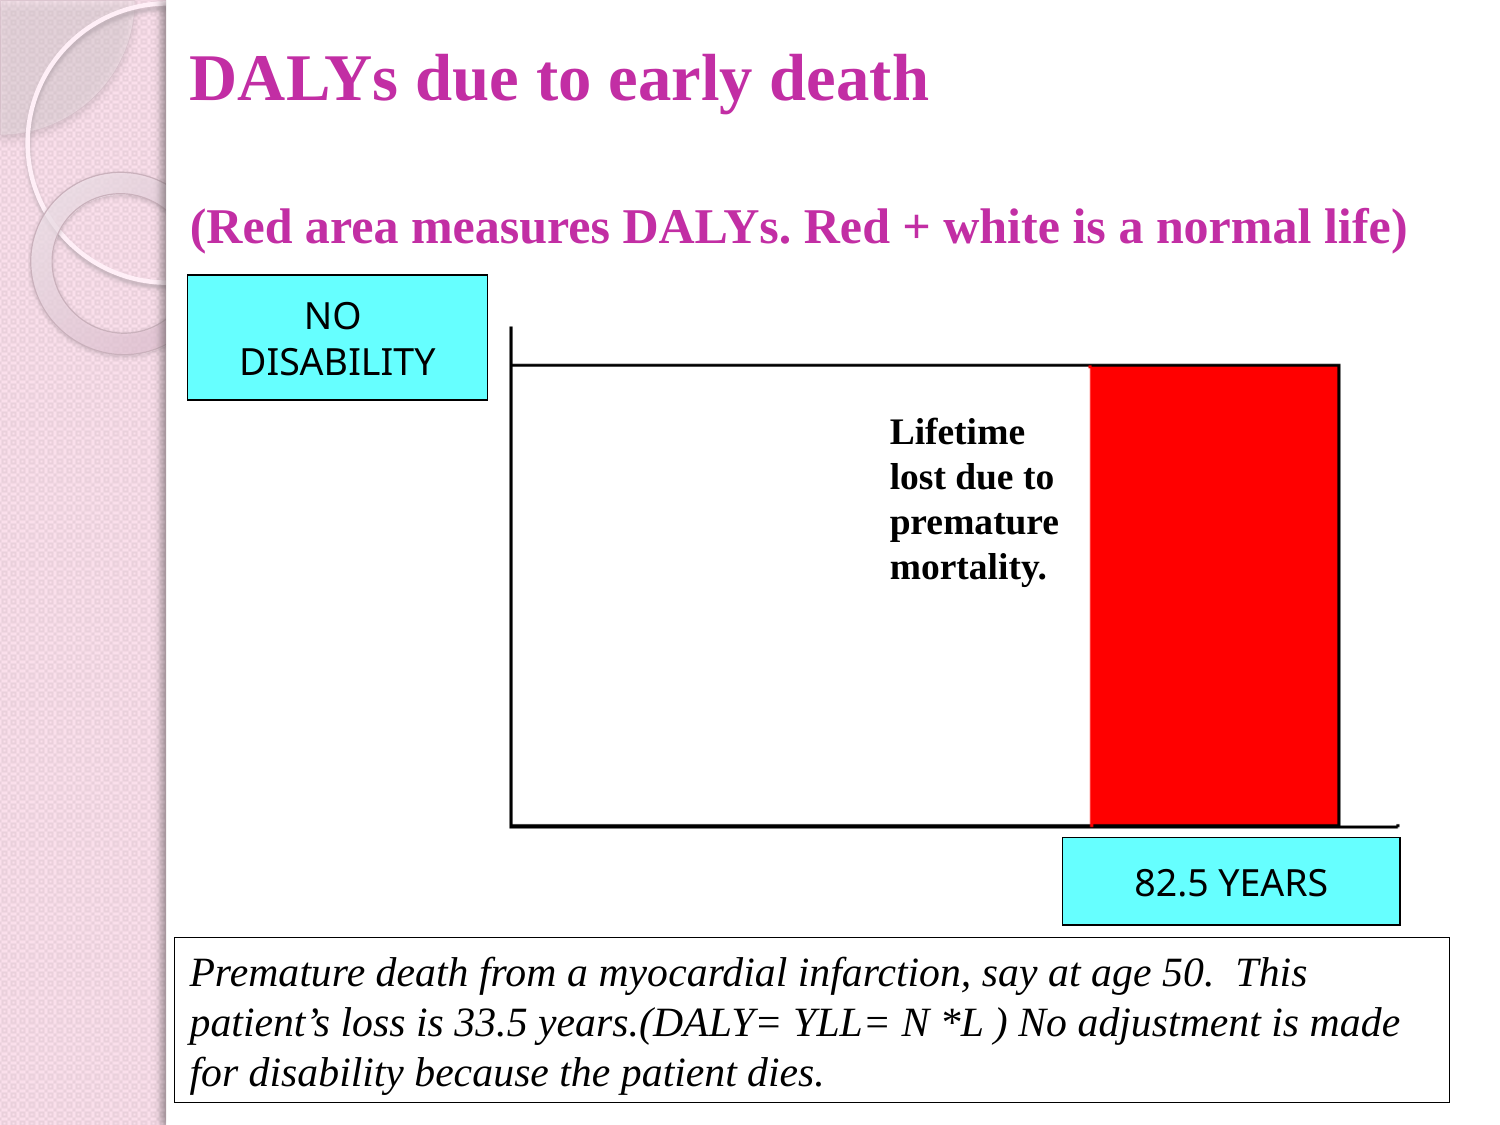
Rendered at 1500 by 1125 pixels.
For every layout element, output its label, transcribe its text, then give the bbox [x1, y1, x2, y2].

title DALYs due to early death (Red area measures DALYs. Red + white is a normal life) [174, 24, 1500, 263]
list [312, 262, 1500, 1125]
text_box Premature death from a myocardial infarction, say at age 50. This patient’s loss is 33.5 years.(DALY= YLL= N *L ) No adjustment is made for disability because the patient dies. [174, 937, 305, 1103]
text_box NO DISABILITY [187, 275, 305, 400]
